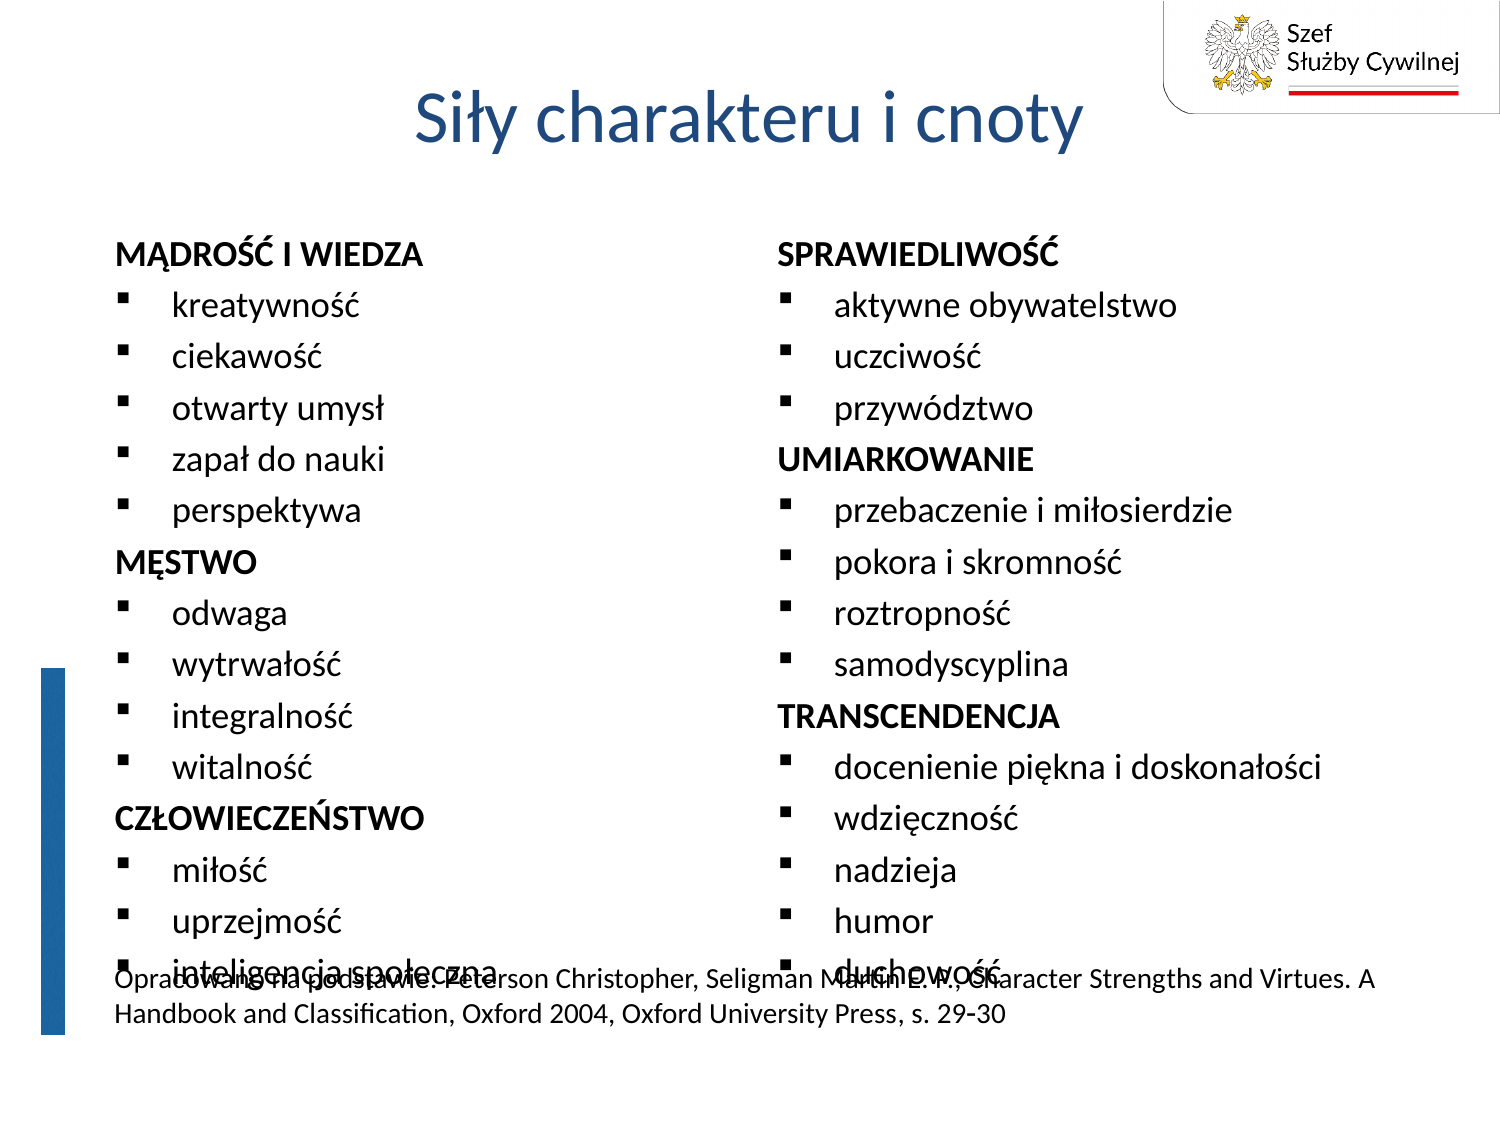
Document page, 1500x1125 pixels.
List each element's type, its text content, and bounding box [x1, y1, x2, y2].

text_box Opracowano na podstawie: Peterson Christopher, Seligman Martin E. P., Character Strengths and Virtues. A Handbook and Classification, Oxford 2004, Oxford University Press, s. 2930 [99, 952, 1462, 1037]
picture [41, 668, 65, 1035]
list SPRAWIEDLIWOŚĆ aktywne obywatelstwo uczciwość przywództwo UMIARKOWANIE przebaczenie i miłosierdzie pokora i skromność roztropność samodyscyplina TRANSCENDENCJA docenienie piękna i doskonałości wdzięczność nadzieja humor duchowość [762, 222, 1400, 952]
title Siły charakteru i cnoty [100, 60, 1400, 185]
picture [1163, 0, 1500, 114]
list MĄDROŚĆ I WIEDZA kreatywność ciekawość otwarty umysł zapał do nauki perspektywa MĘSTWO odwaga wytrwałość integralność witalność CZŁOWIECZEŃSTWO miłość uprzejmość inteligencja społeczna [100, 222, 738, 952]
